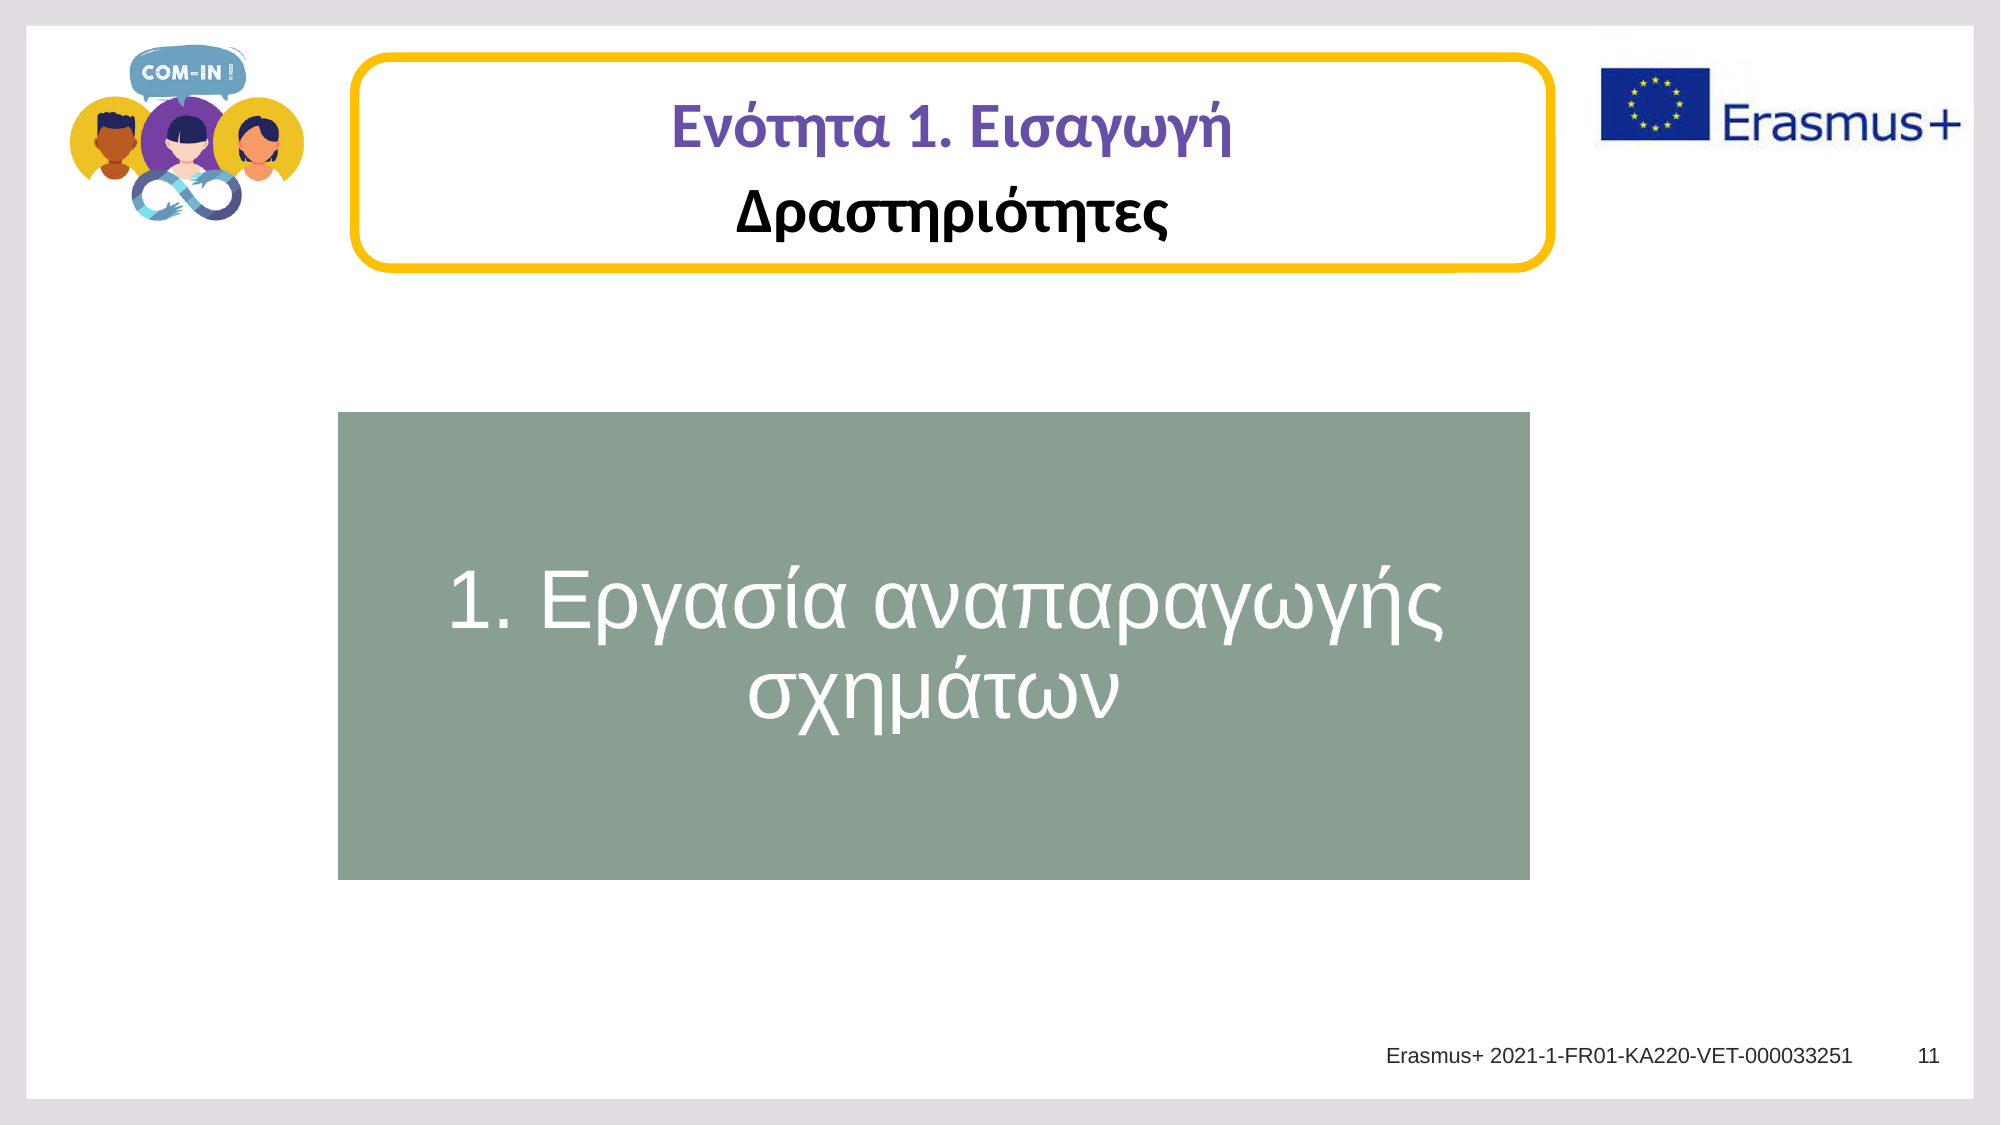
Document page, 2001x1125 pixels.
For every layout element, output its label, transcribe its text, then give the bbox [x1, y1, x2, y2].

picture [66, 43, 308, 225]
slide_number 11 [1869, 1024, 1956, 1085]
footer Erasmus+ 2021-1-FR01-KA220-VET-000033251 [1194, 1024, 1869, 1085]
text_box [336, 408, 1533, 956]
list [1595, 28, 1973, 240]
text_box Ενότητα 1. Εισαγωγή Δραστηριότητες [354, 57, 1551, 269]
